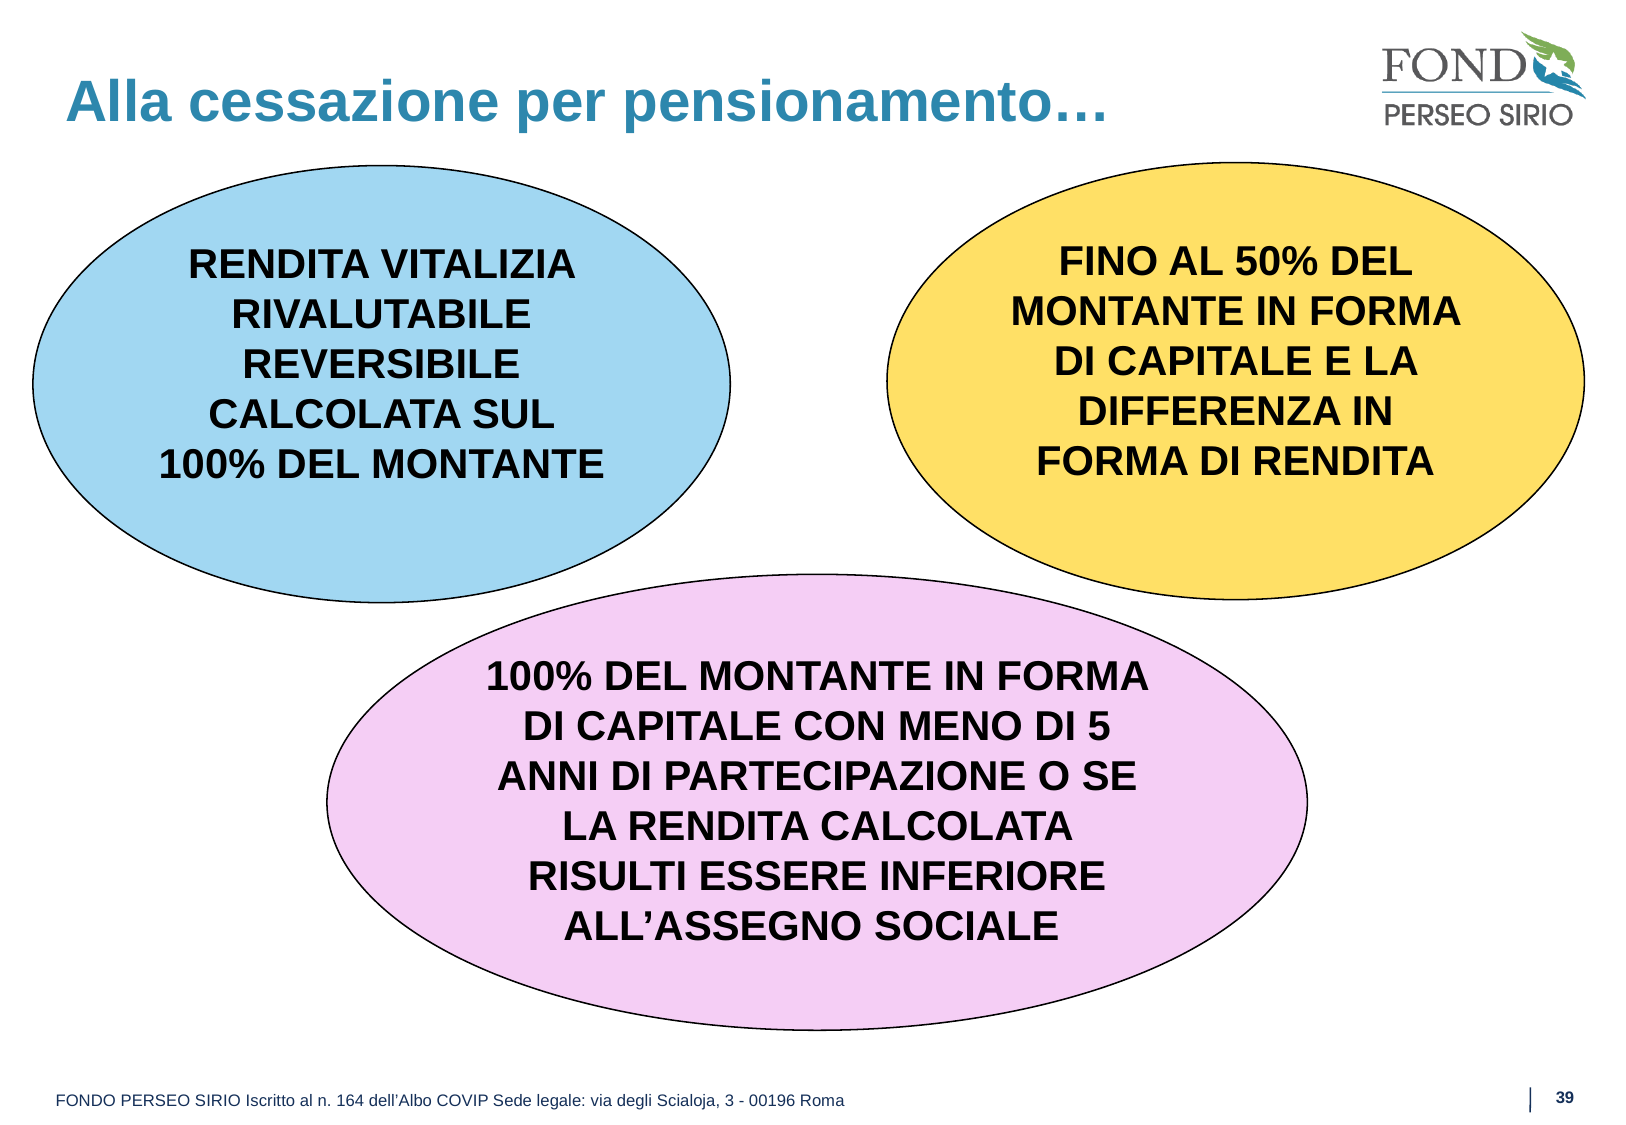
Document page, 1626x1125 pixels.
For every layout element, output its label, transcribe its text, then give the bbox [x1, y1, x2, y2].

footer FONDO PERSEO SIRIO Iscritto al n. 164 dell’Albo COVIP Sede legale: via degli Scialoja, 3 - 00196 Roma [40, 1082, 1504, 1125]
text_box RENDITA VITALIZIA RIVALUTABILE REVERSIBILE CALCOLATA SUL 100% DEL MONTANTE [32, 165, 731, 603]
text_box FINO AL 50% DEL MONTANTE IN FORMA DI CAPITALE E LA DIFFERENZA IN FORMA DI RENDITA [887, 162, 1585, 600]
slide_number 39 [1522, 1081, 1590, 1125]
text_box 100% DEL MONTANTE IN FORMA DI CAPITALE CON MENO DI 5 ANNI DI PARTECIPAZIONE O SE LA RENDITA CALCOLATA RISULTI ESSERE INFERIORE ALL’ASSEGNO SOCIALE [326, 574, 1308, 1031]
title Alla cessazione per pensionamento… [50, 0, 1585, 142]
